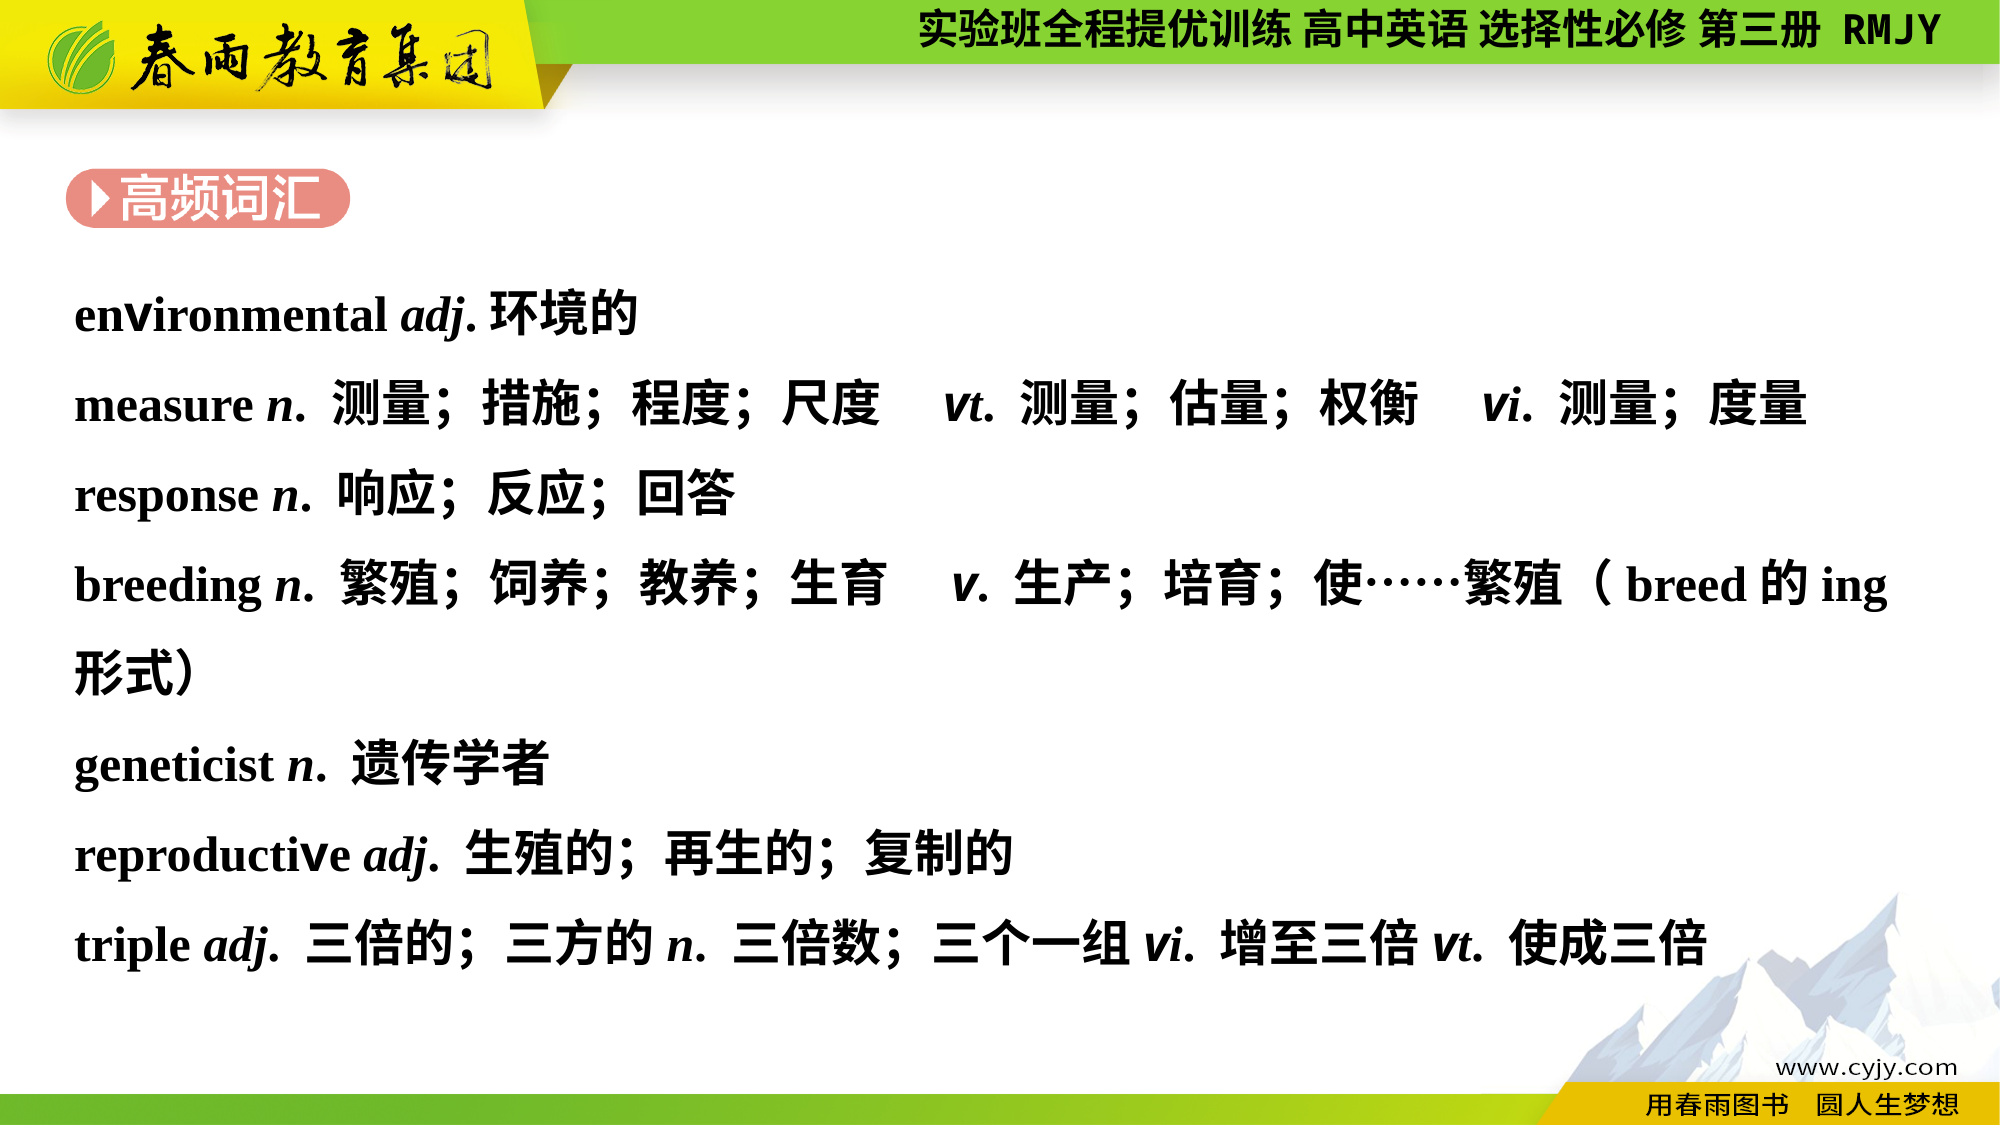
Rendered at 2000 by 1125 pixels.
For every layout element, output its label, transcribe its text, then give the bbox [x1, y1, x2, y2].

list environmental adj.环境的 measure n. 测量；措施；程度；尺度 vt. 测量；估量；权衡 vi. 测量；度量 response n. 响应；反应；回答 breeding n. 繁殖；饲养；教养；生育 v. 生产；培育；使……繁殖（breed的ing 形式） geneticist n. 遗传学者 reproductive adj. 生殖的；再生的；复制的 triple adj. 三倍的；三方的n. 三倍数；三个一组vi. 增至三倍vt. 使成三倍 [59, 243, 1944, 977]
picture [0, 0, 2000, 1125]
